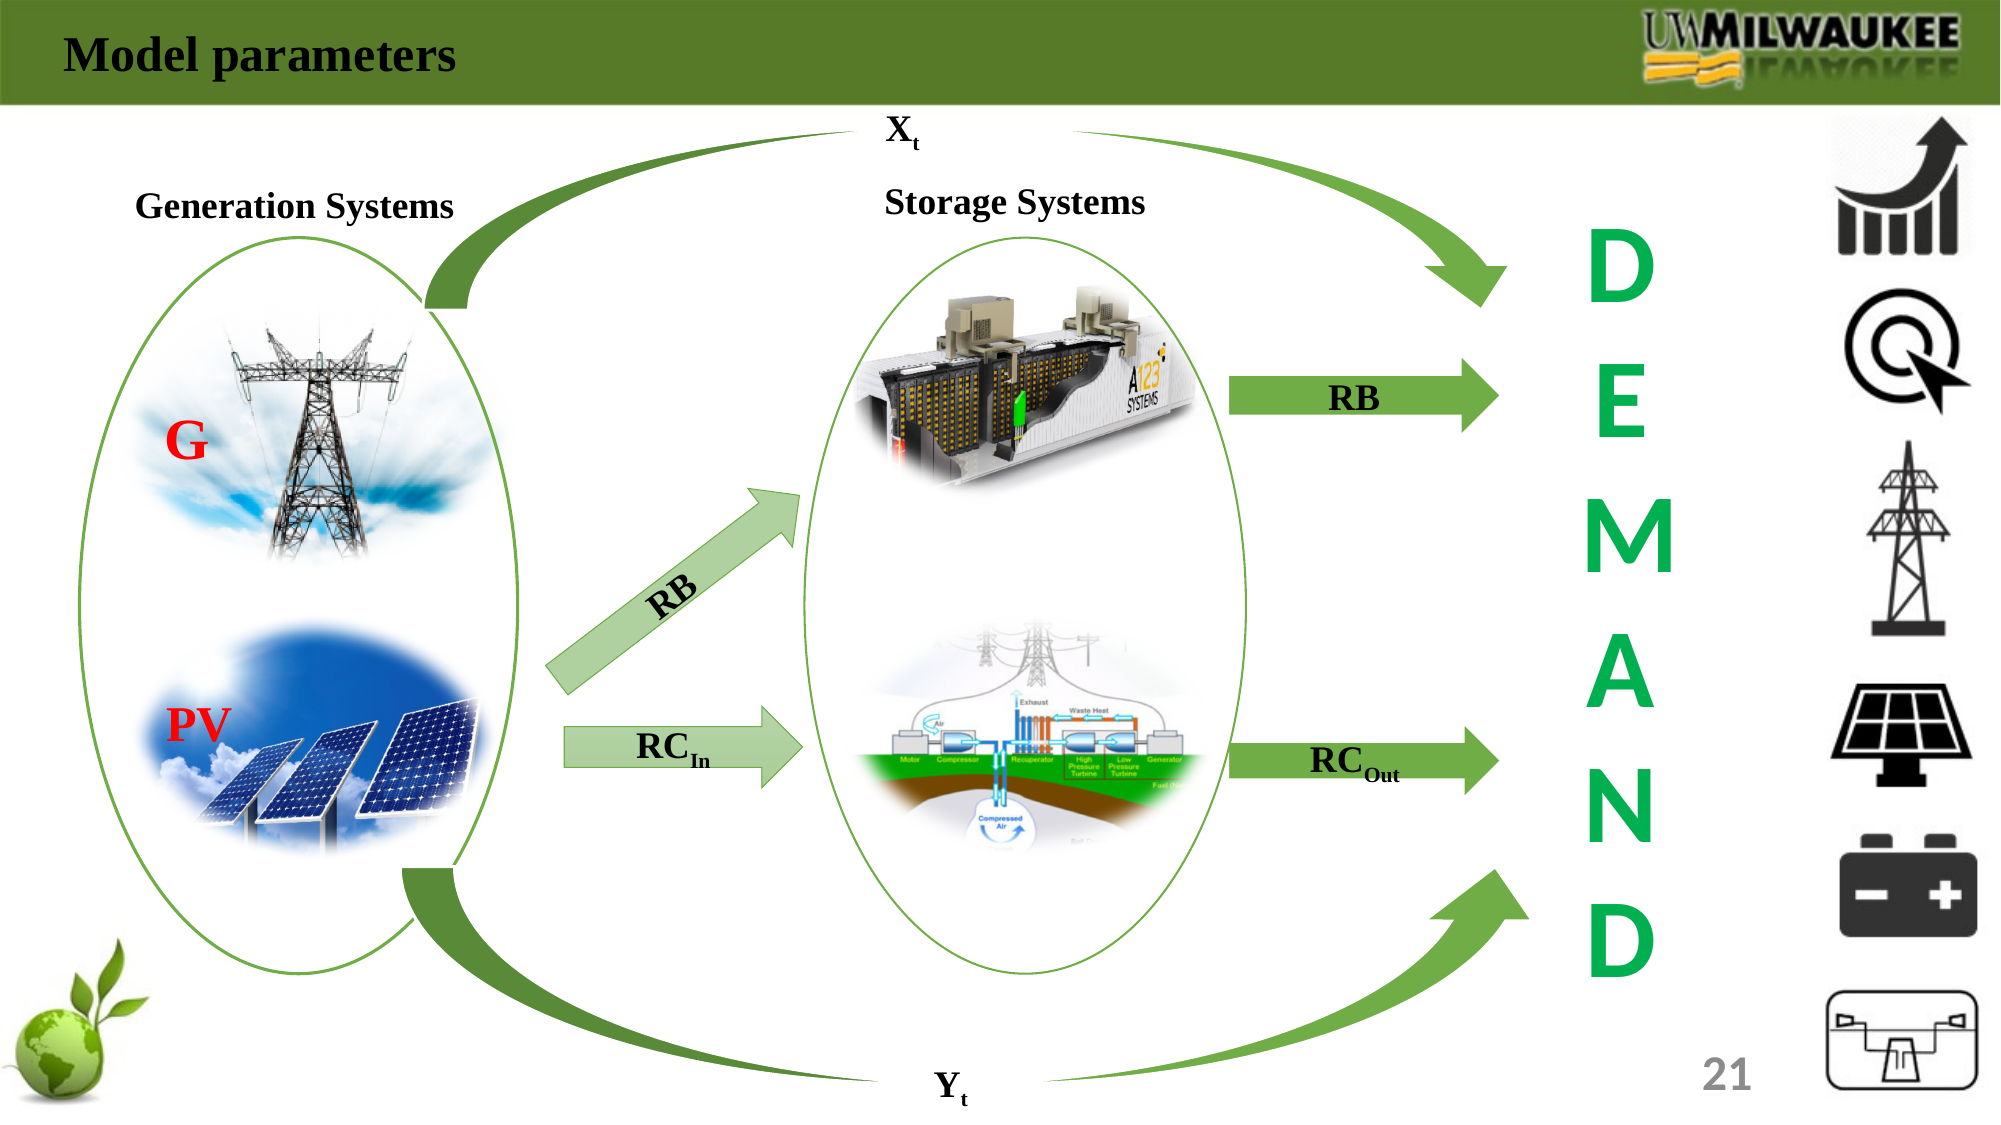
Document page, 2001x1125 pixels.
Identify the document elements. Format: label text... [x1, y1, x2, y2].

text_box [941, 236, 1110, 264]
text_box [422, 234, 473, 296]
text_box [398, 865, 918, 1086]
slide_number 21 [1317, 1040, 1768, 1101]
text_box [178, 236, 419, 296]
text_box [468, 127, 870, 296]
text_box [935, 125, 1514, 313]
text_box Yt [918, 1052, 983, 1119]
text_box RB [544, 487, 801, 696]
text_box RB [1225, 349, 1504, 441]
text_box DEMAND [1572, 174, 1670, 1023]
text_box Model parameters [48, 14, 672, 90]
picture [0, 0, 2001, 1125]
text_box [983, 864, 1536, 1086]
text_box Xt [870, 96, 935, 162]
text_box RCIn [563, 704, 804, 789]
text_box [140, 862, 457, 975]
text_box [803, 412, 1247, 812]
text_box RCOut [1225, 718, 1504, 804]
text_box [78, 420, 519, 835]
text_box Storage Systems [869, 169, 1181, 230]
text_box [863, 858, 1188, 975]
text_box Generation Systems [119, 173, 478, 234]
